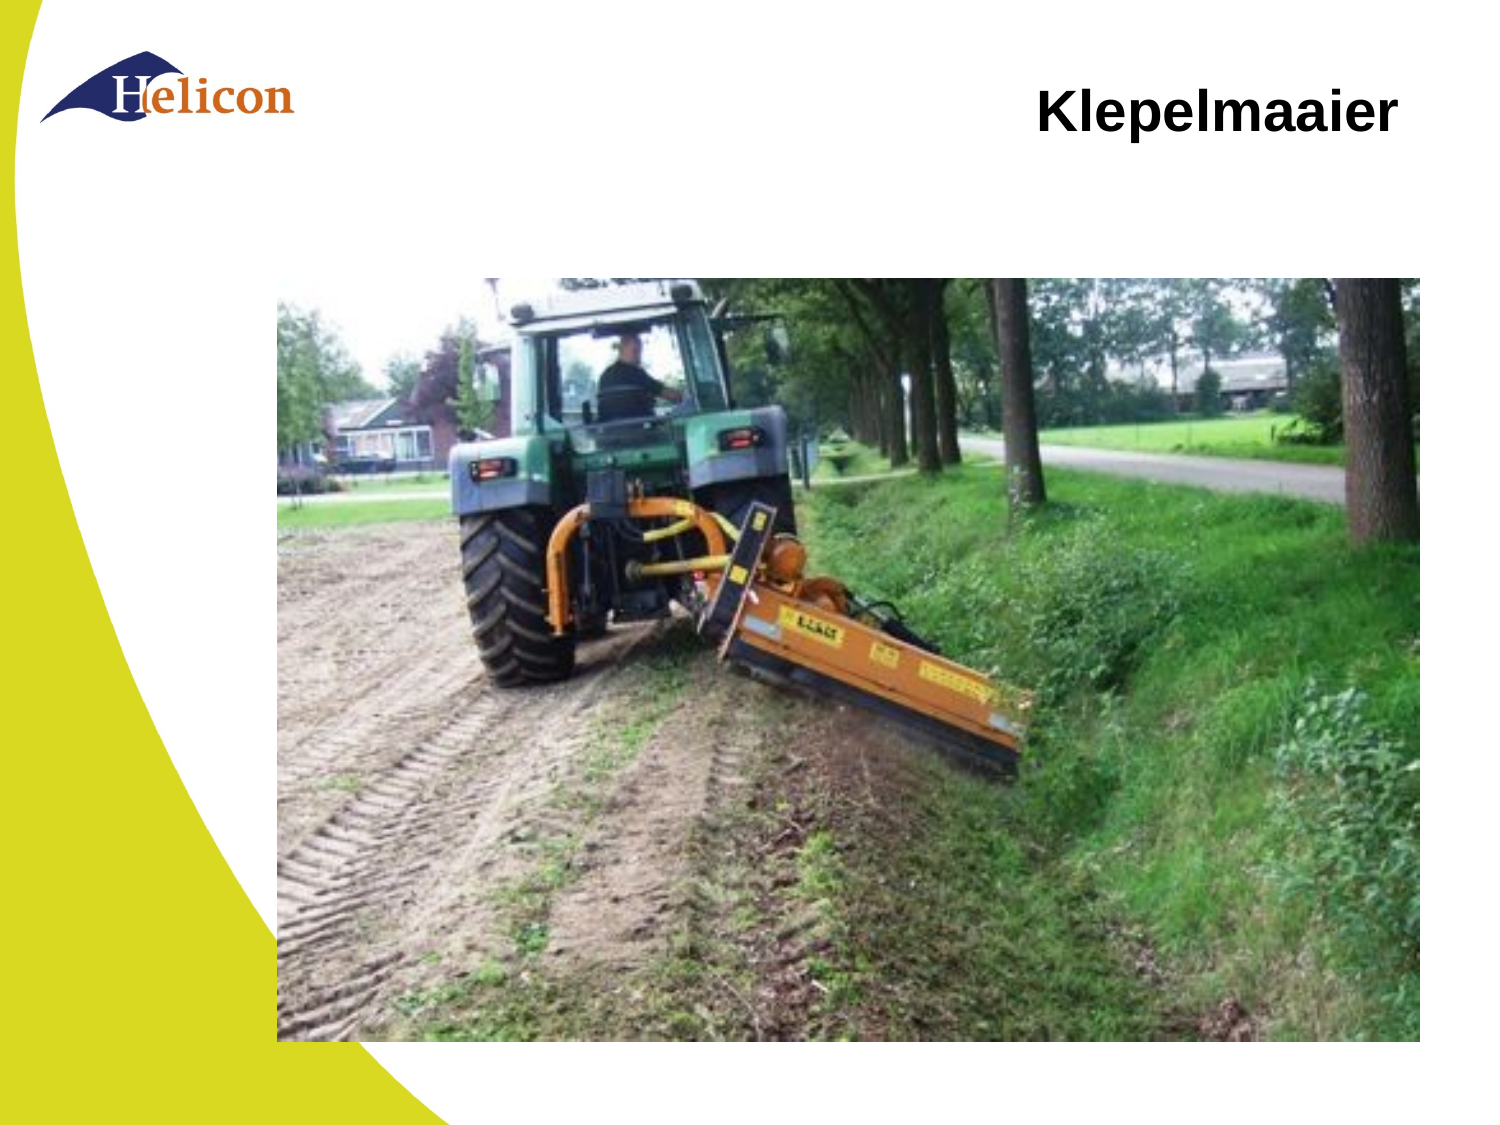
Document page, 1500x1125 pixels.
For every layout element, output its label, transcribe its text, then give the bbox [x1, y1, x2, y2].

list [277, 278, 1421, 1042]
title Klepelmaaier [324, 54, 1415, 161]
picture [0, 0, 1500, 1125]
